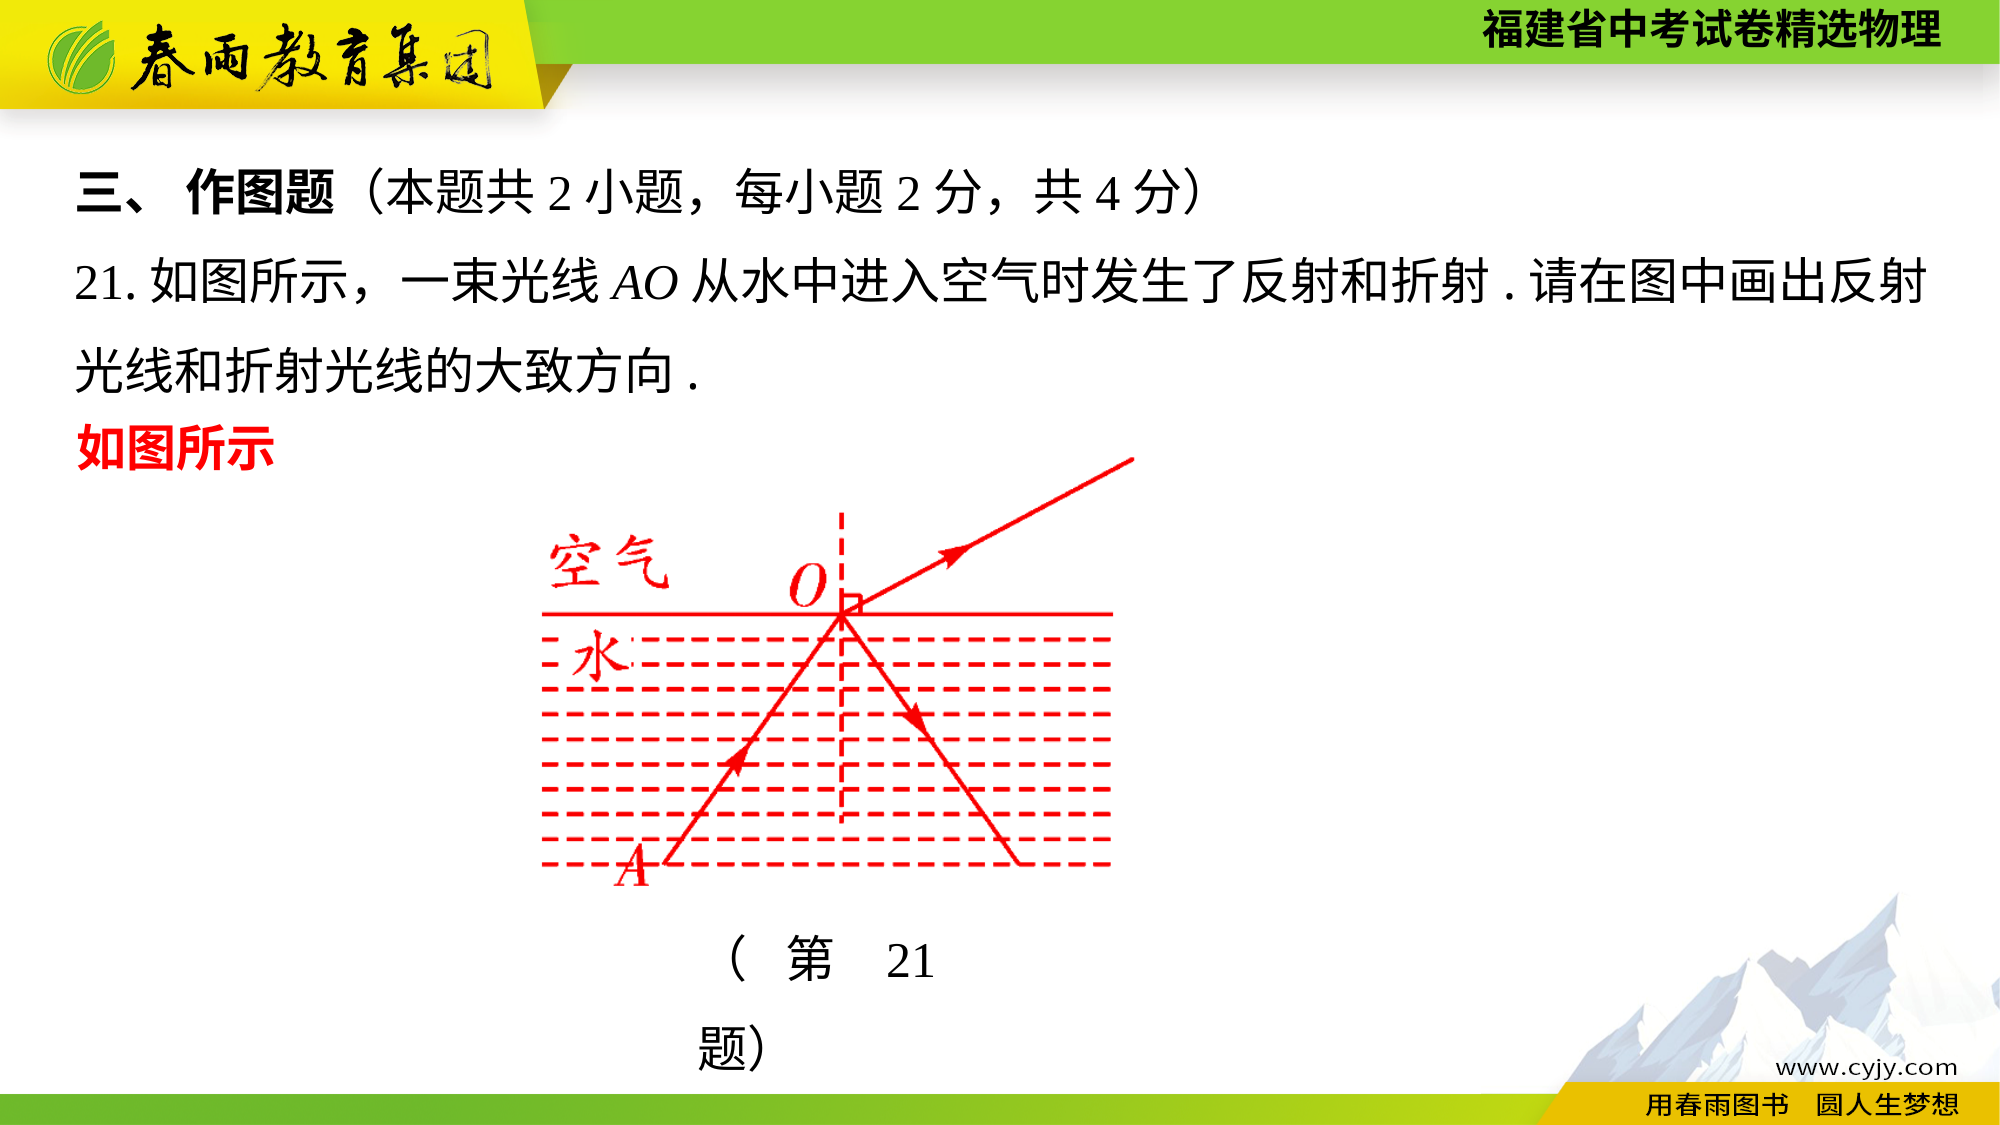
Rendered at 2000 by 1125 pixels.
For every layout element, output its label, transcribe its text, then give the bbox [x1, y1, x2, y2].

picture [0, 0, 2000, 1125]
list 三、 作图题（本题共2小题，每小题2分，共4分） 21.如图所示，一束光线AO从水中进入空气时发生了反射和折射.请在图中画出反射光线和折射光线的大致方向. [59, 122, 1944, 399]
text_box （第21题） [682, 901, 963, 995]
text_box 如图所示 [61, 408, 341, 484]
